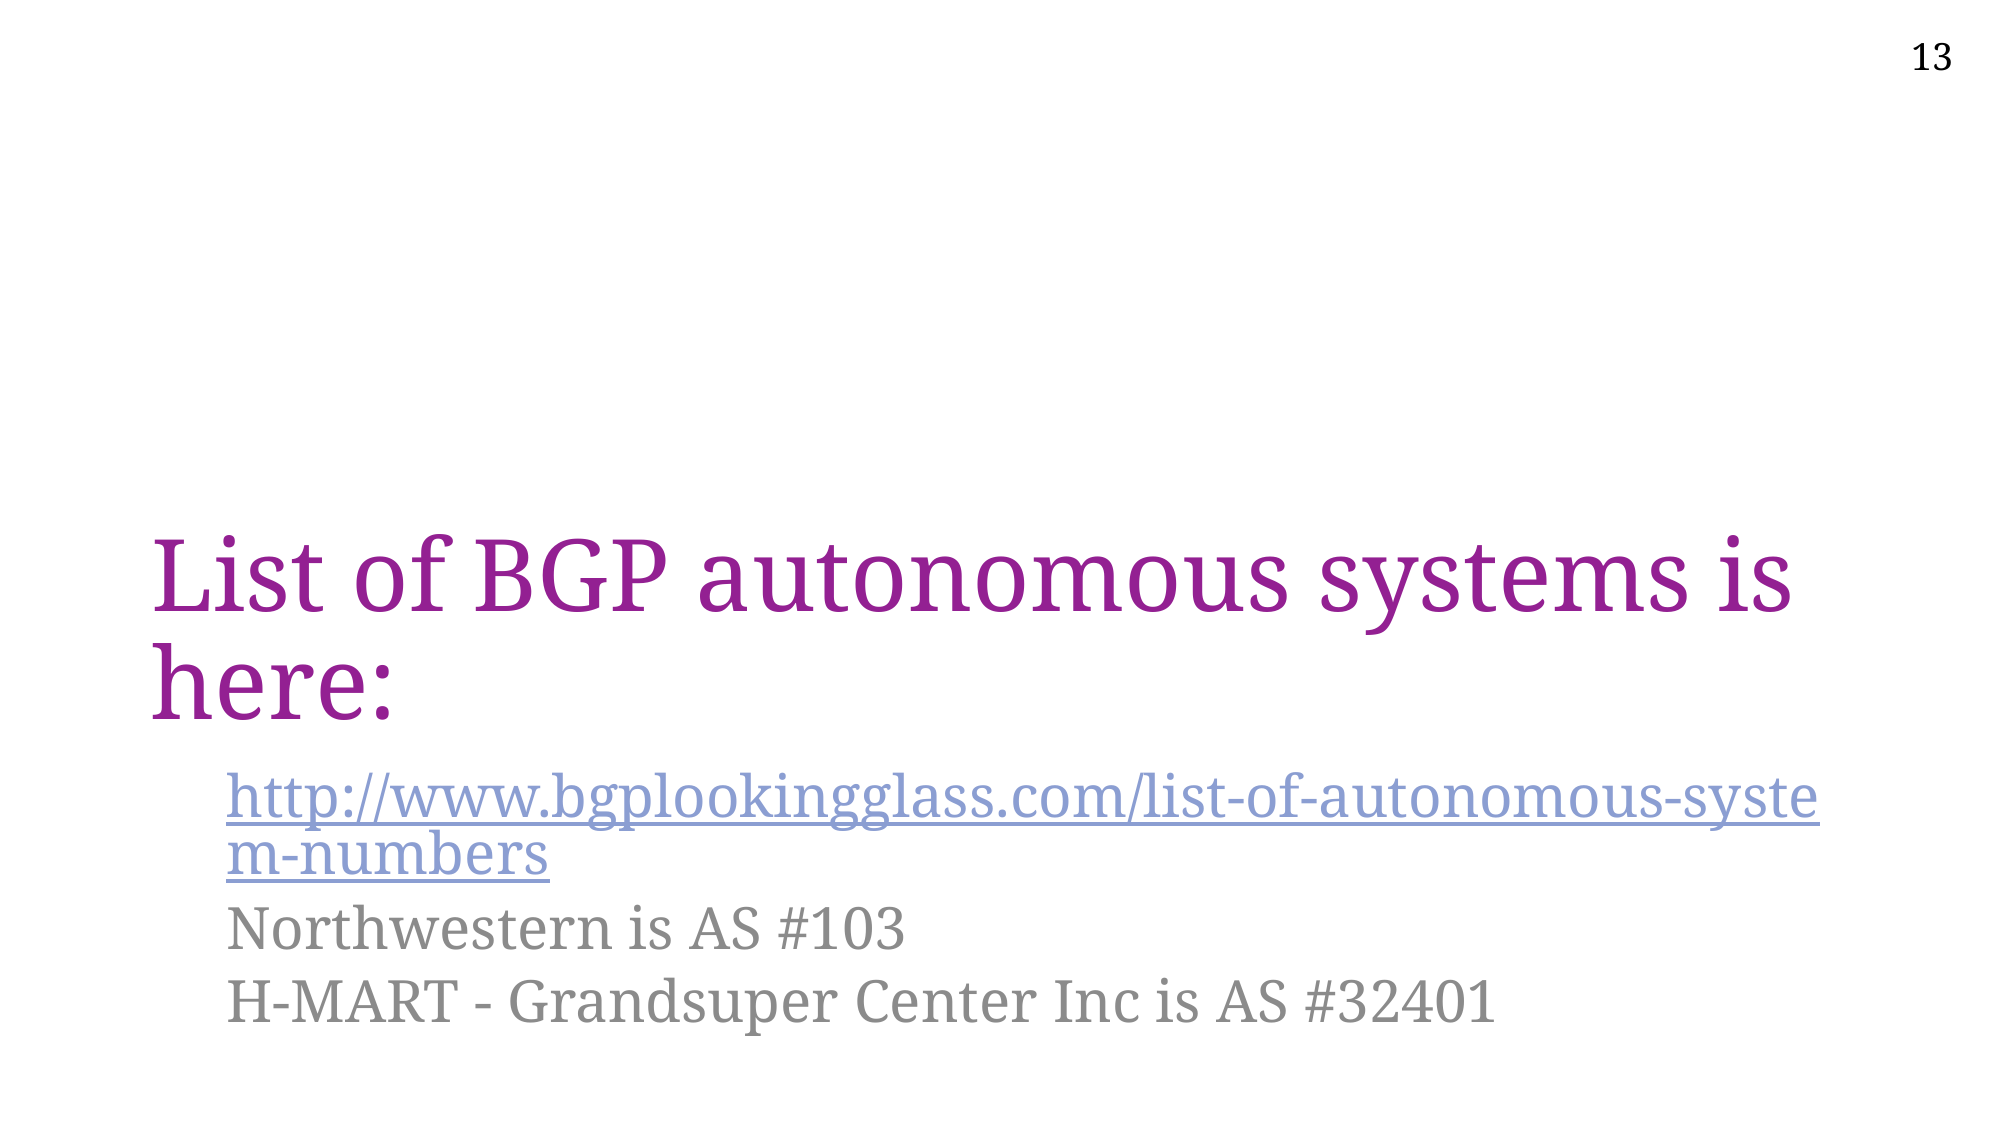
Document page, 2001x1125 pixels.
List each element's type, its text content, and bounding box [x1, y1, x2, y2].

title List of BGP autonomous systems is here: [136, 280, 1862, 749]
list http://www.bgplookingglass.com/list-of-autonomous-system-numbers Northwestern is AS #103 H-MART - Grandsuper Center Inc is AS #32401 [136, 752, 1862, 999]
